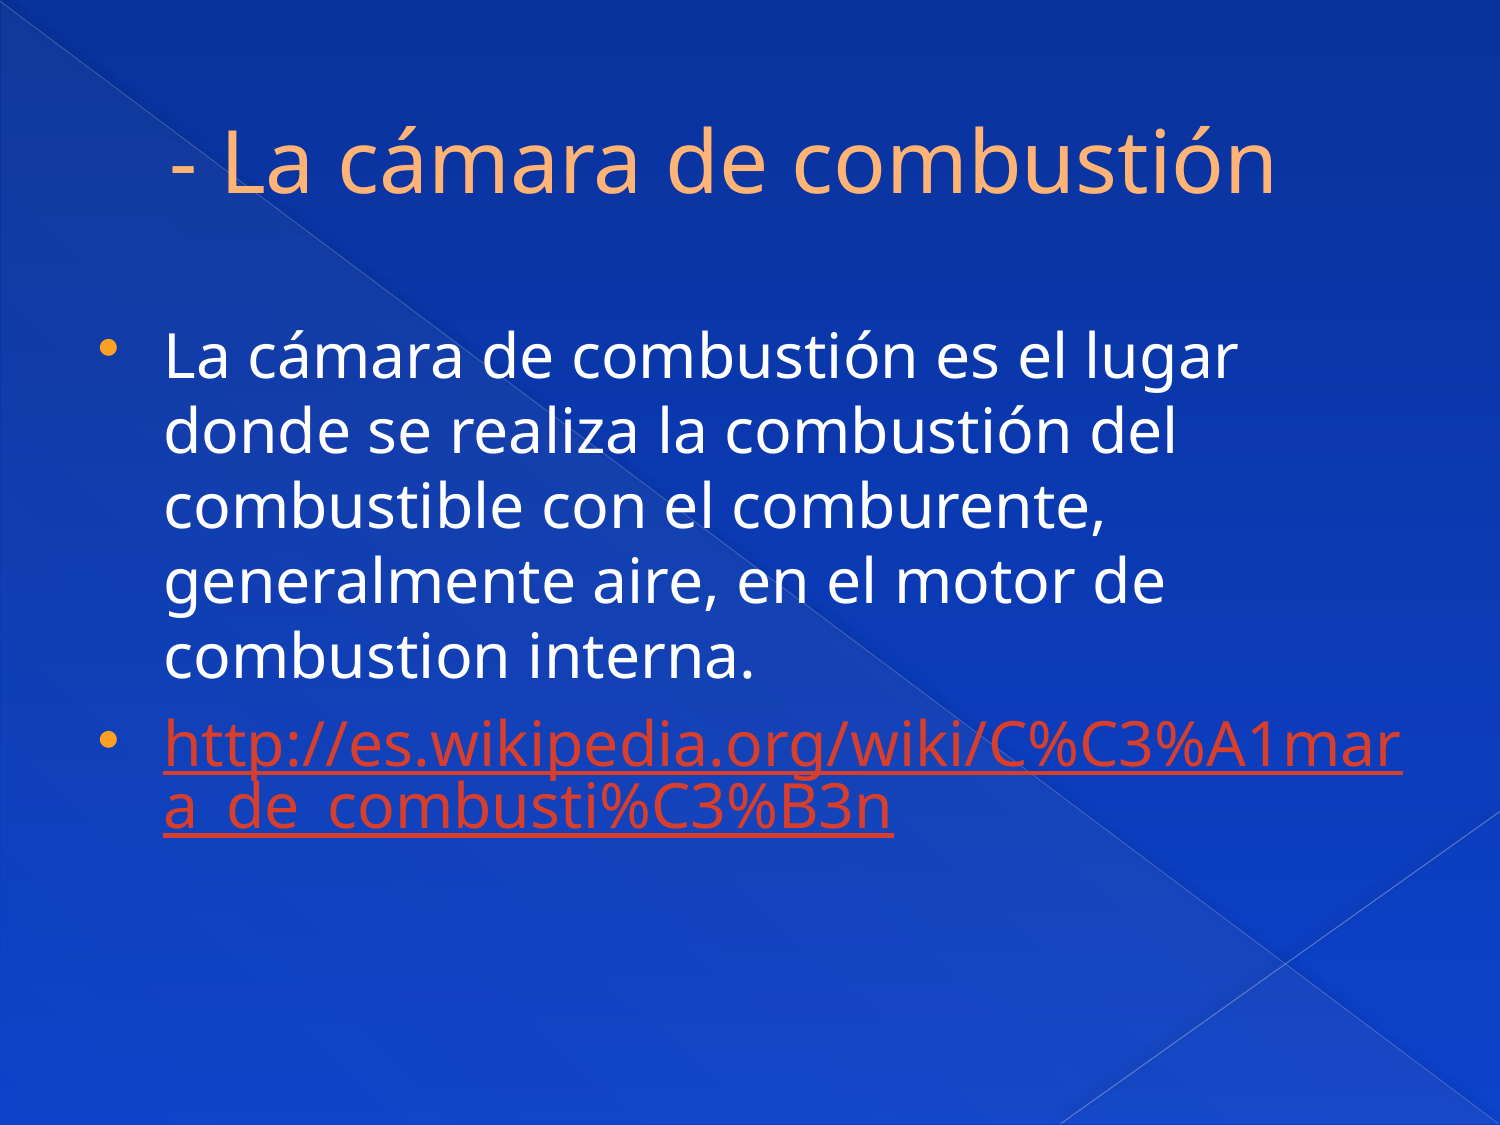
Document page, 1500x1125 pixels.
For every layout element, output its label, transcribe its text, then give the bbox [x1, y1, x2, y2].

list La cámara de combustión es el lugar donde se realiza la combustión del combustible con el comburente, generalmente aire, en el motor de combustion interna. http://es.wikipedia.org/wiki/C%C3%A1mara_de_combusti%C3%B3n [75, 308, 1425, 1059]
title - La cámara de combustión [75, 43, 1425, 274]
